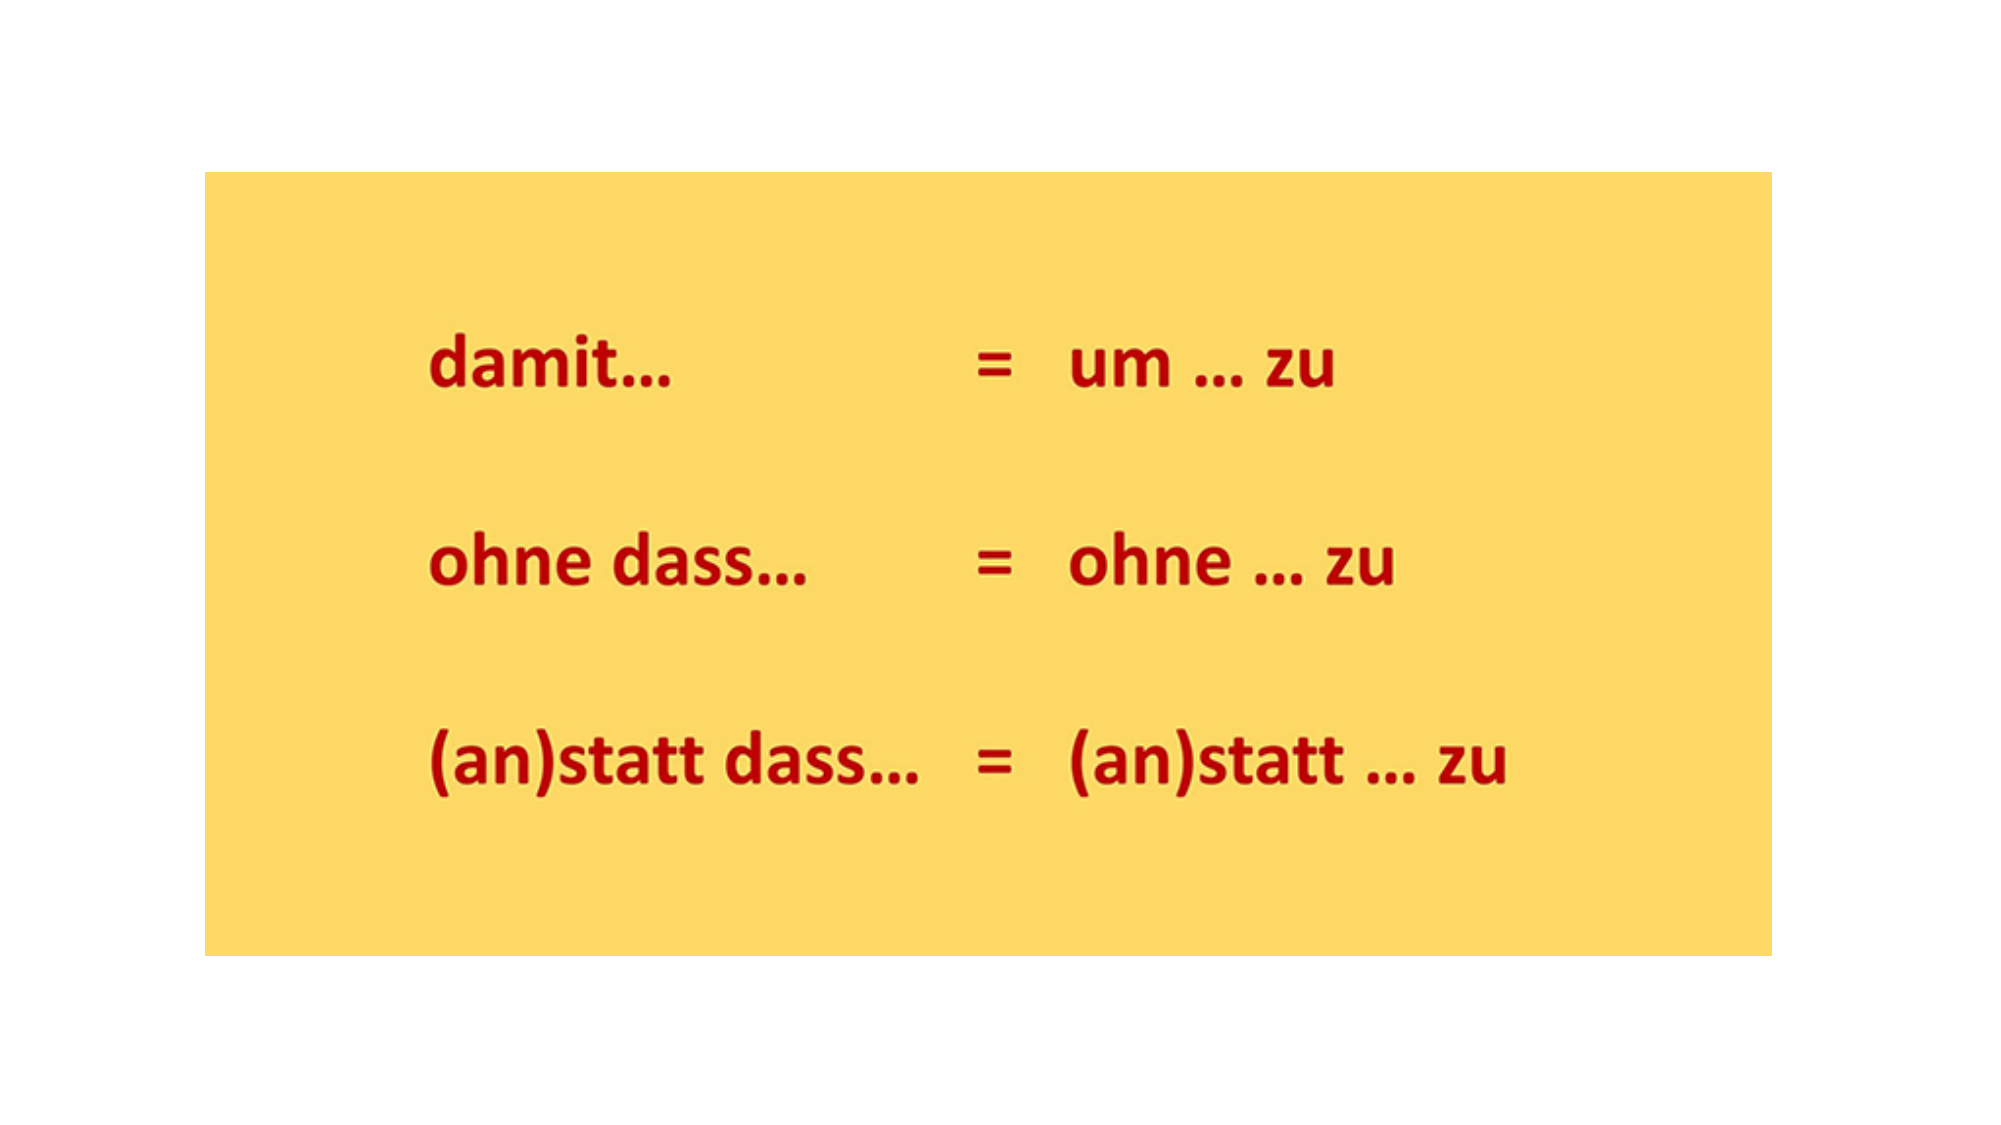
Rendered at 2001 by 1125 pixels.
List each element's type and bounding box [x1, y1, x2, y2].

picture [205, 172, 1772, 956]
